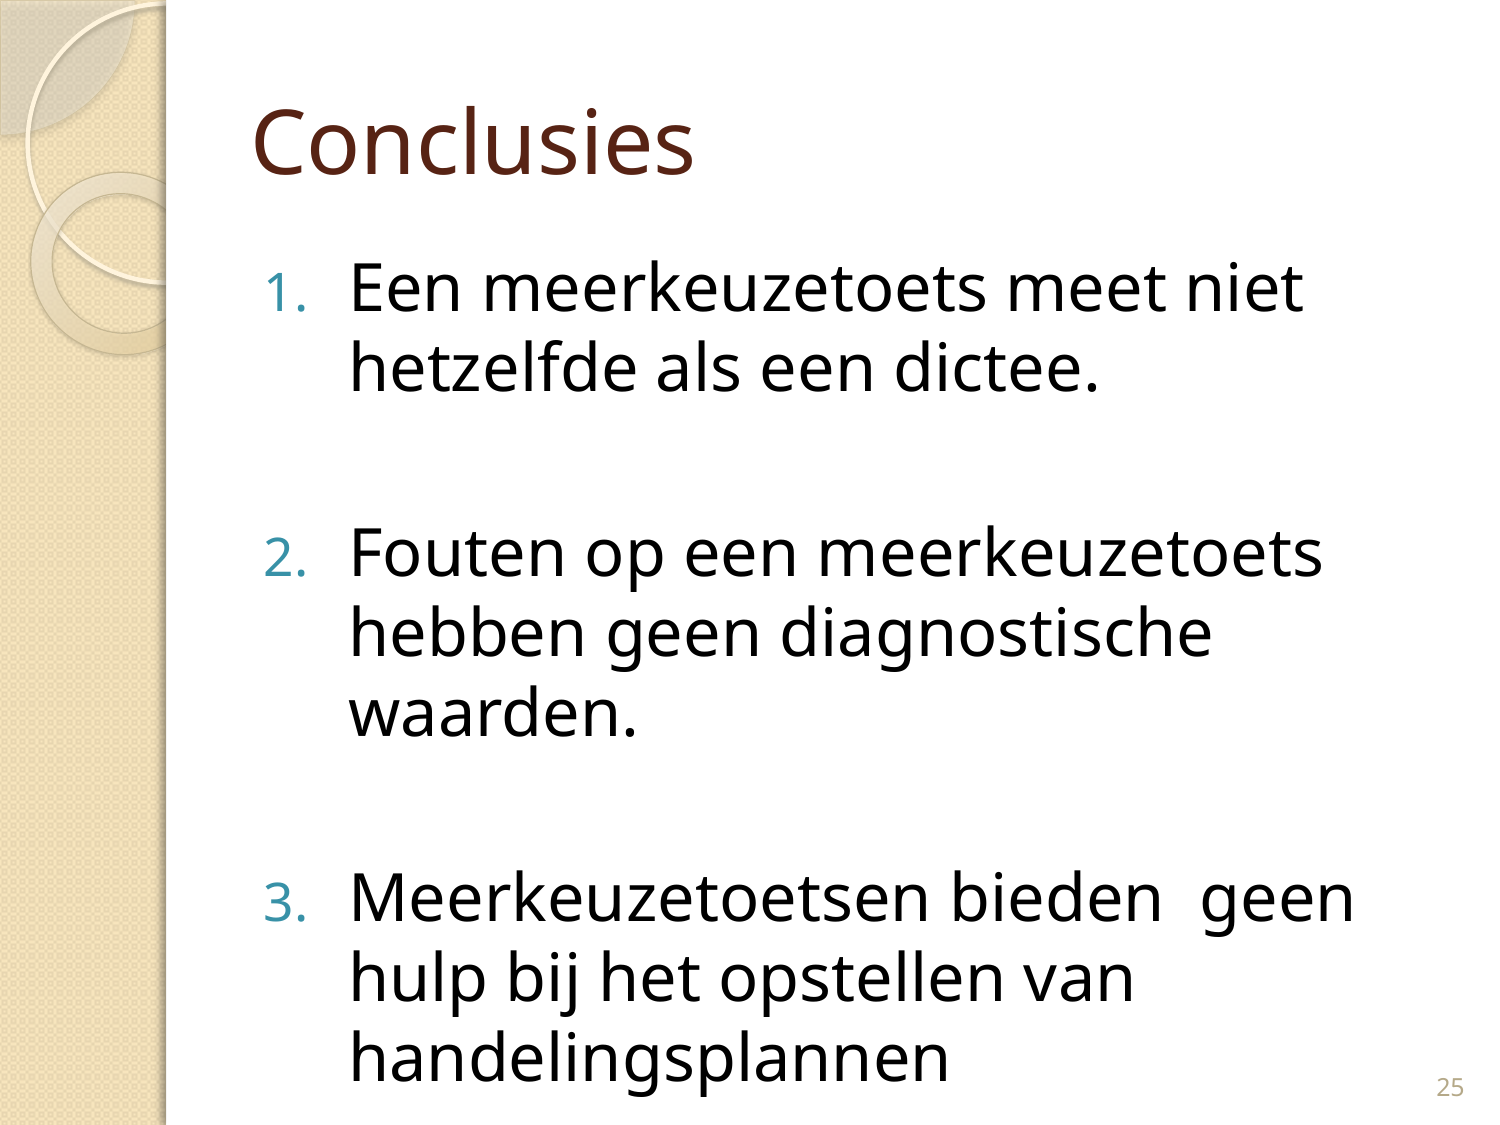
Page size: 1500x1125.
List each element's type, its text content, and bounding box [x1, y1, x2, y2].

title Conclusies [235, 45, 1466, 233]
slide_number 25 [1413, 1034, 1488, 1113]
list Een meerkeuzetoets meet niet hetzelfde als een dictee. Fouten op een meerkeuzetoets hebben geen diagnostische waarden. Meerkeuzetoetsen bieden geen hulp bij het opstellen van handelingsplannen [235, 237, 1466, 1025]
